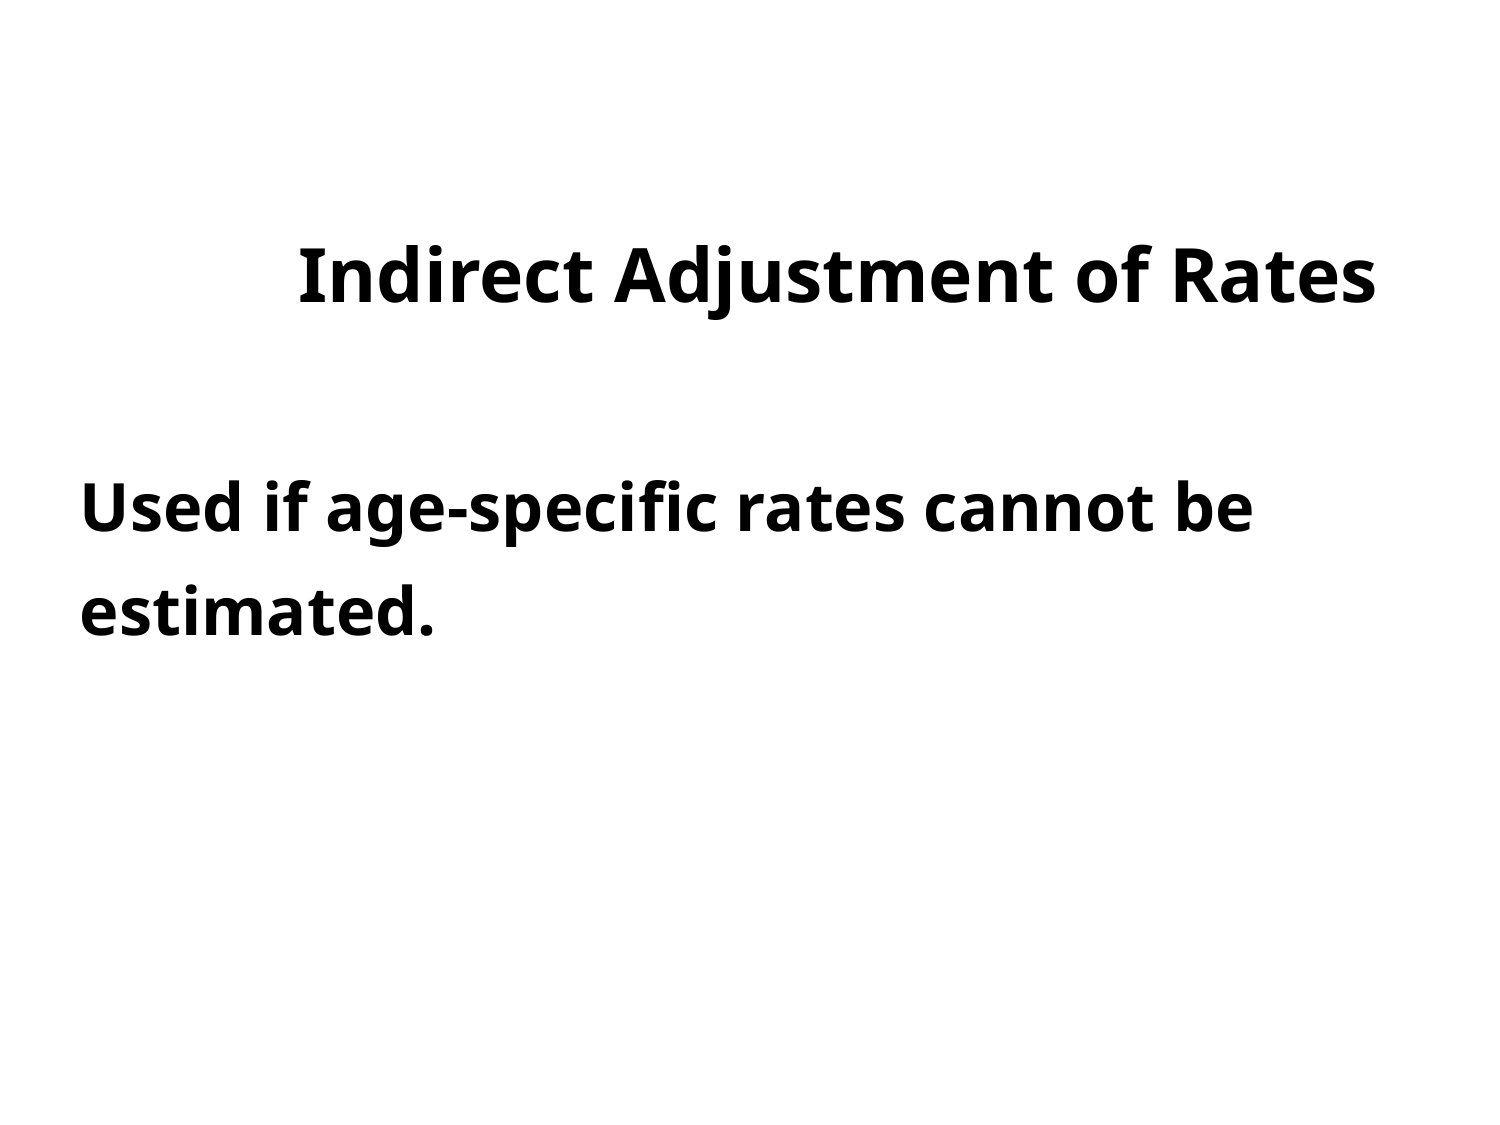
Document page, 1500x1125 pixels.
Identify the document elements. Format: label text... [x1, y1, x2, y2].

text_box Used if age-specific rates cannot be estimated. [64, 432, 1471, 656]
text_box Indirect Adjustment of Rates [283, 219, 1394, 325]
